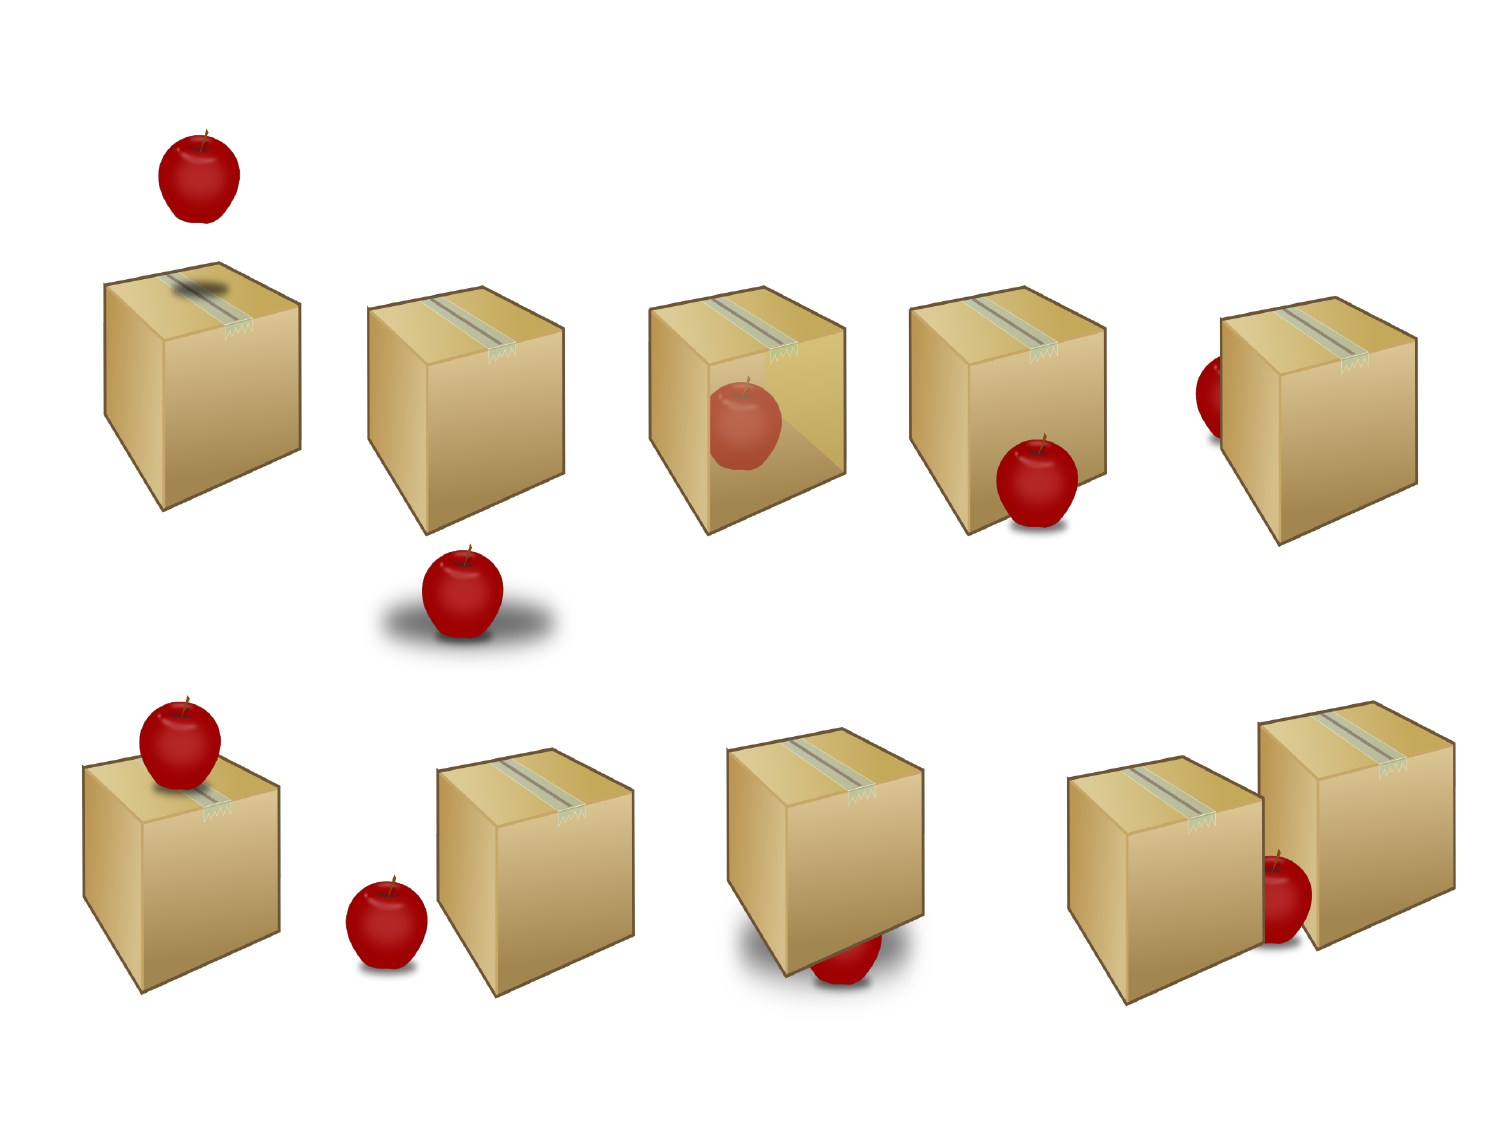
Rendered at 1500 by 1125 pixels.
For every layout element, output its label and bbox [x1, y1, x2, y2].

picture [81, 128, 1456, 1020]
